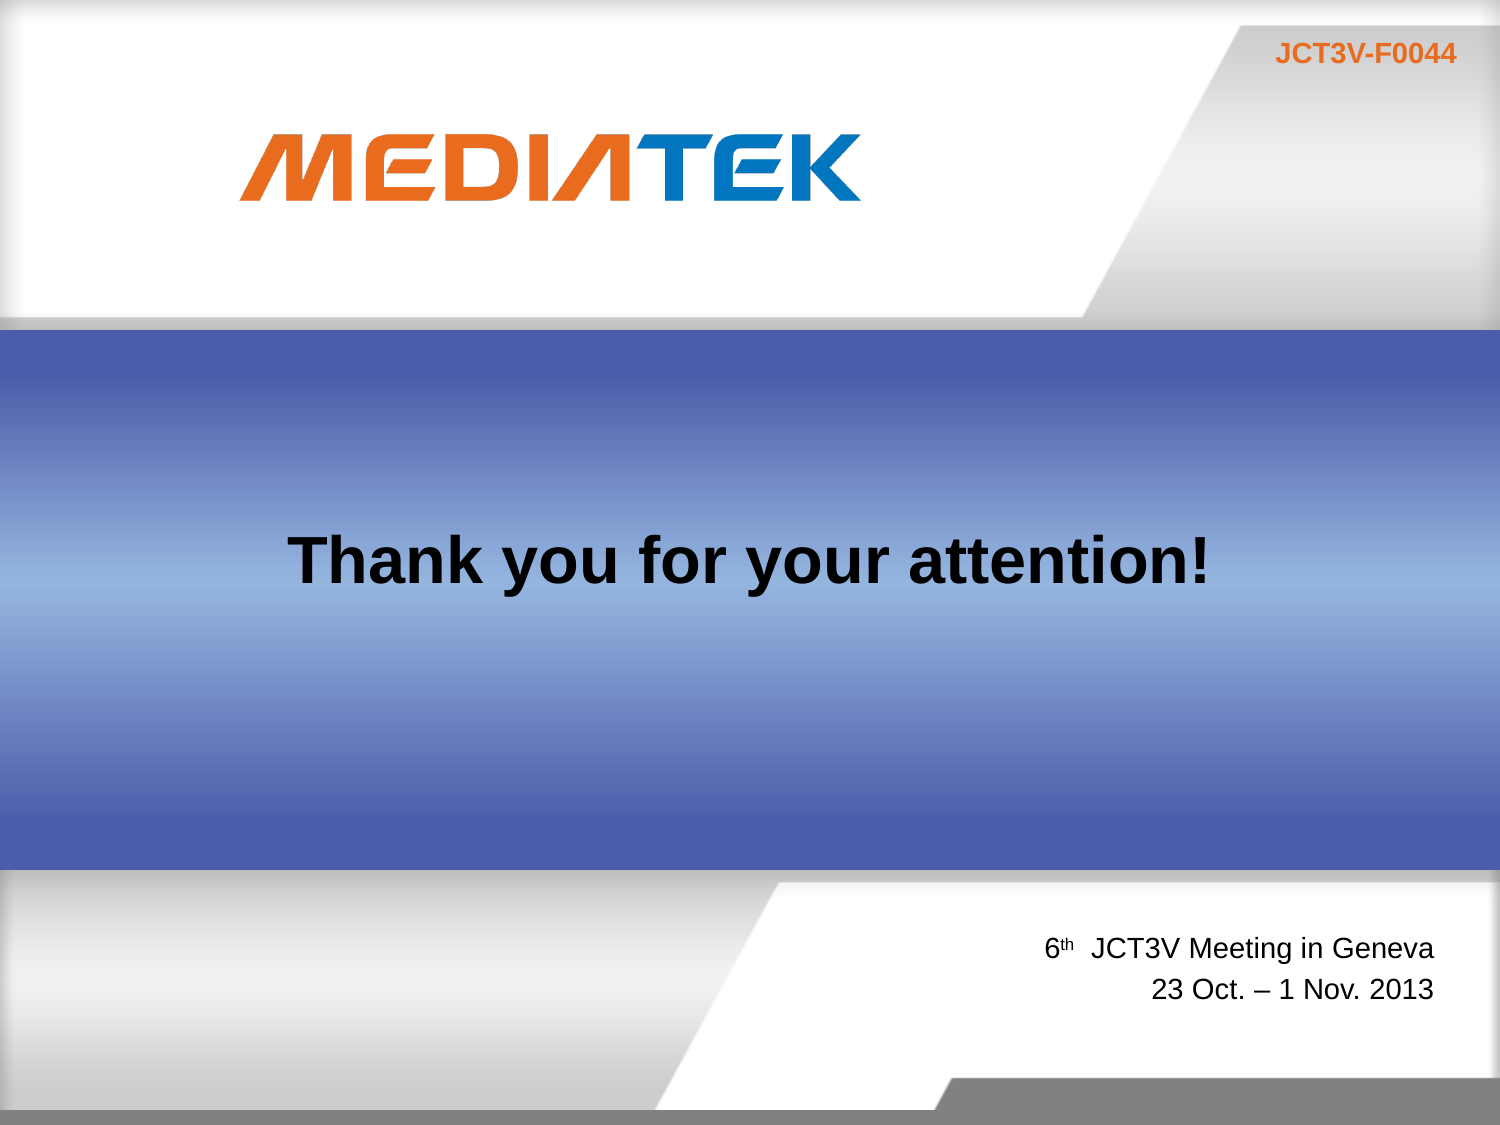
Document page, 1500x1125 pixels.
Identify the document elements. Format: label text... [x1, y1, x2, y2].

title Thank you for your attention! [50, 438, 1450, 676]
picture [0, 0, 1500, 1125]
